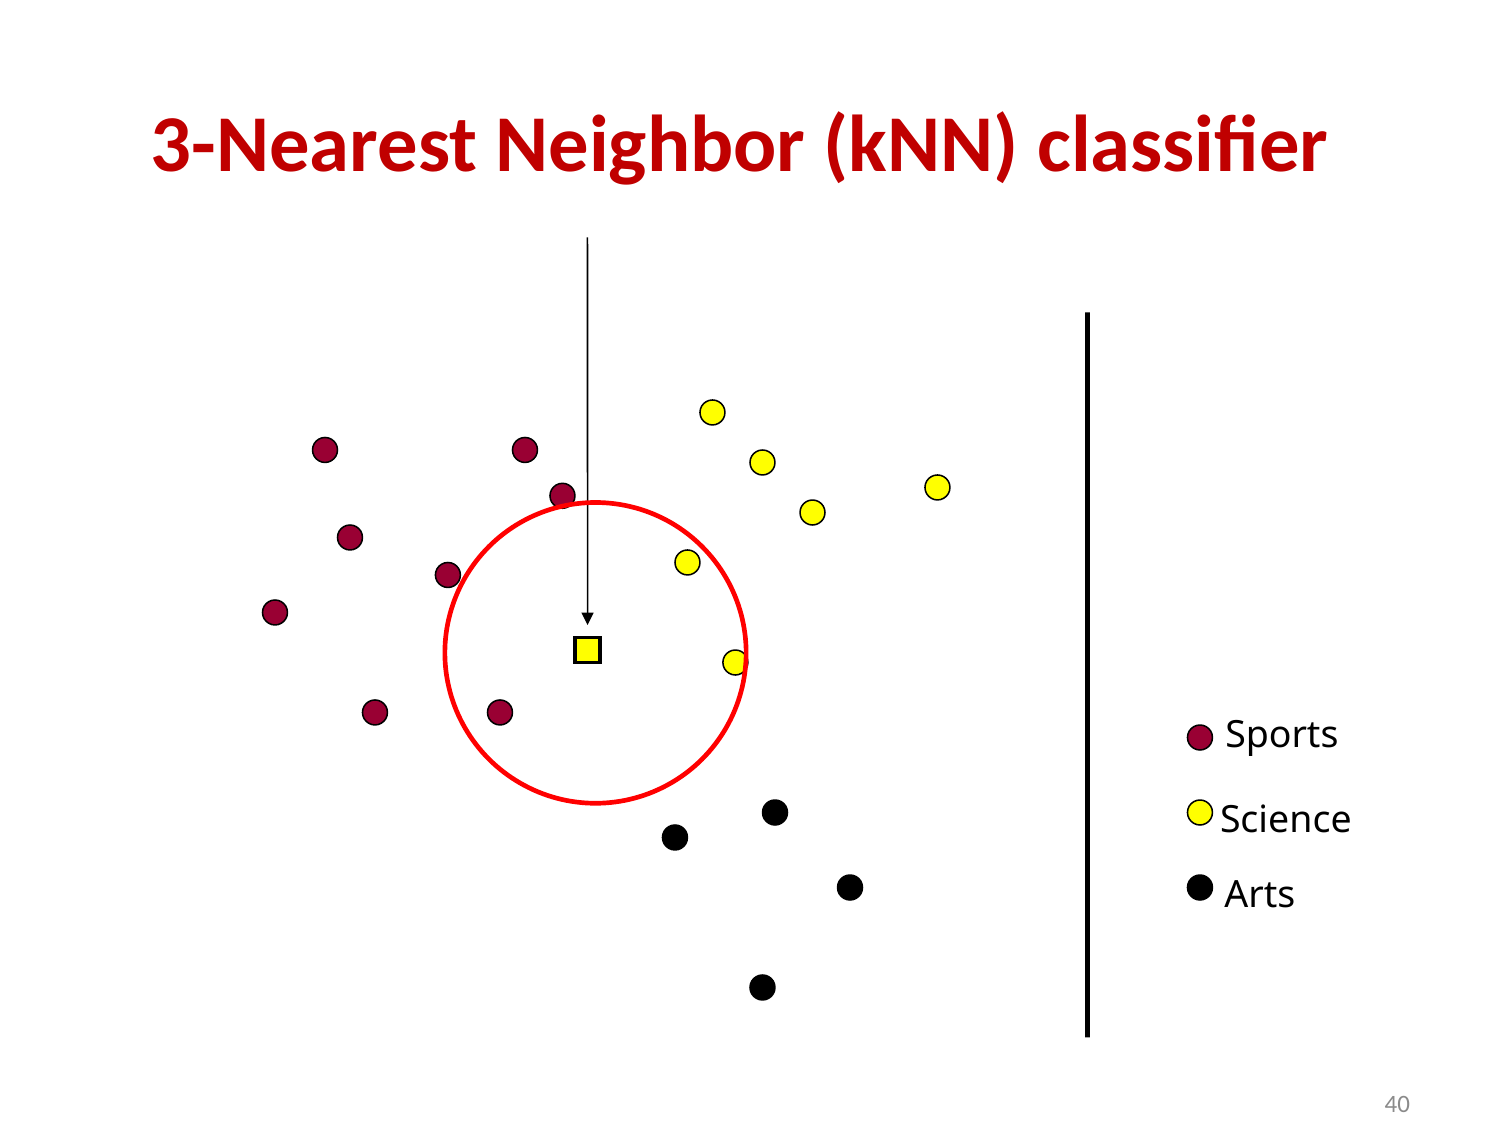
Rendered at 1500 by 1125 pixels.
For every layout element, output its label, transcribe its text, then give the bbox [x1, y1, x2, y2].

slide_number 40 [1074, 1042, 1425, 1103]
text_box [662, 825, 688, 850]
text_box [699, 399, 725, 425]
text_box [750, 975, 775, 1000]
text_box [1088, 324, 1388, 1000]
text_box [924, 474, 950, 500]
text_box [444, 502, 747, 804]
text_box [435, 562, 461, 588]
text_box [337, 525, 363, 550]
text_box [512, 437, 538, 463]
text_box [837, 875, 863, 901]
text_box [1187, 875, 1209, 901]
text_box Sports [1210, 702, 1354, 762]
text_box [549, 483, 575, 507]
text_box [1187, 800, 1205, 826]
text_box [750, 450, 775, 475]
text_box [800, 500, 826, 526]
text_box Science [1205, 787, 1367, 848]
text_box [112, 324, 1087, 1000]
text_box [262, 600, 288, 625]
text_box Arts [1209, 862, 1311, 923]
text_box [312, 437, 338, 463]
text_box [1187, 725, 1210, 751]
title 3-Nearest Neighbor (kNN) classifier [75, 45, 1425, 233]
text_box [762, 800, 788, 826]
text_box [362, 699, 388, 725]
